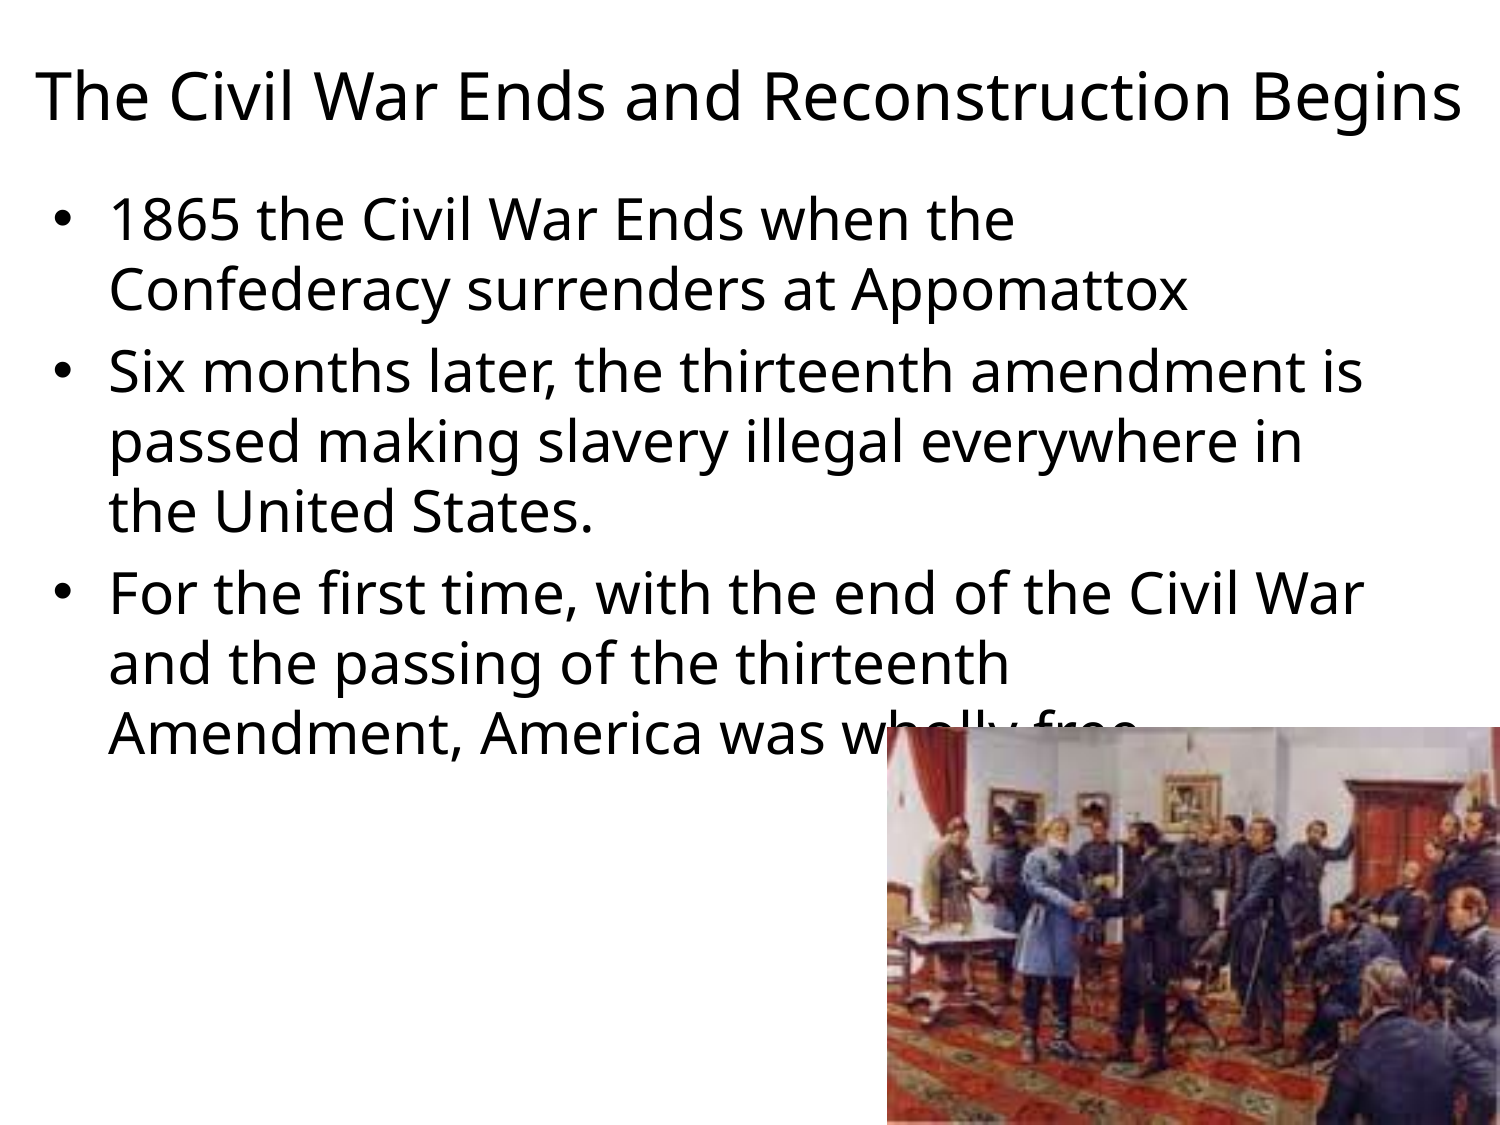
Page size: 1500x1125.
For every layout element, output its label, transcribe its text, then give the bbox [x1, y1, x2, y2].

picture [887, 726, 1500, 1125]
title The Civil War Ends and Reconstruction Begins [0, 0, 1500, 188]
list 1865 the Civil War Ends when the Confederacy surrenders at Appomattox Six months later, the thirteenth amendment is passed making slavery illegal everywhere in the United States. For the first time, with the end of the Civil War and the passing of the thirteenth Amendment, America was wholly free. [37, 174, 1388, 918]
